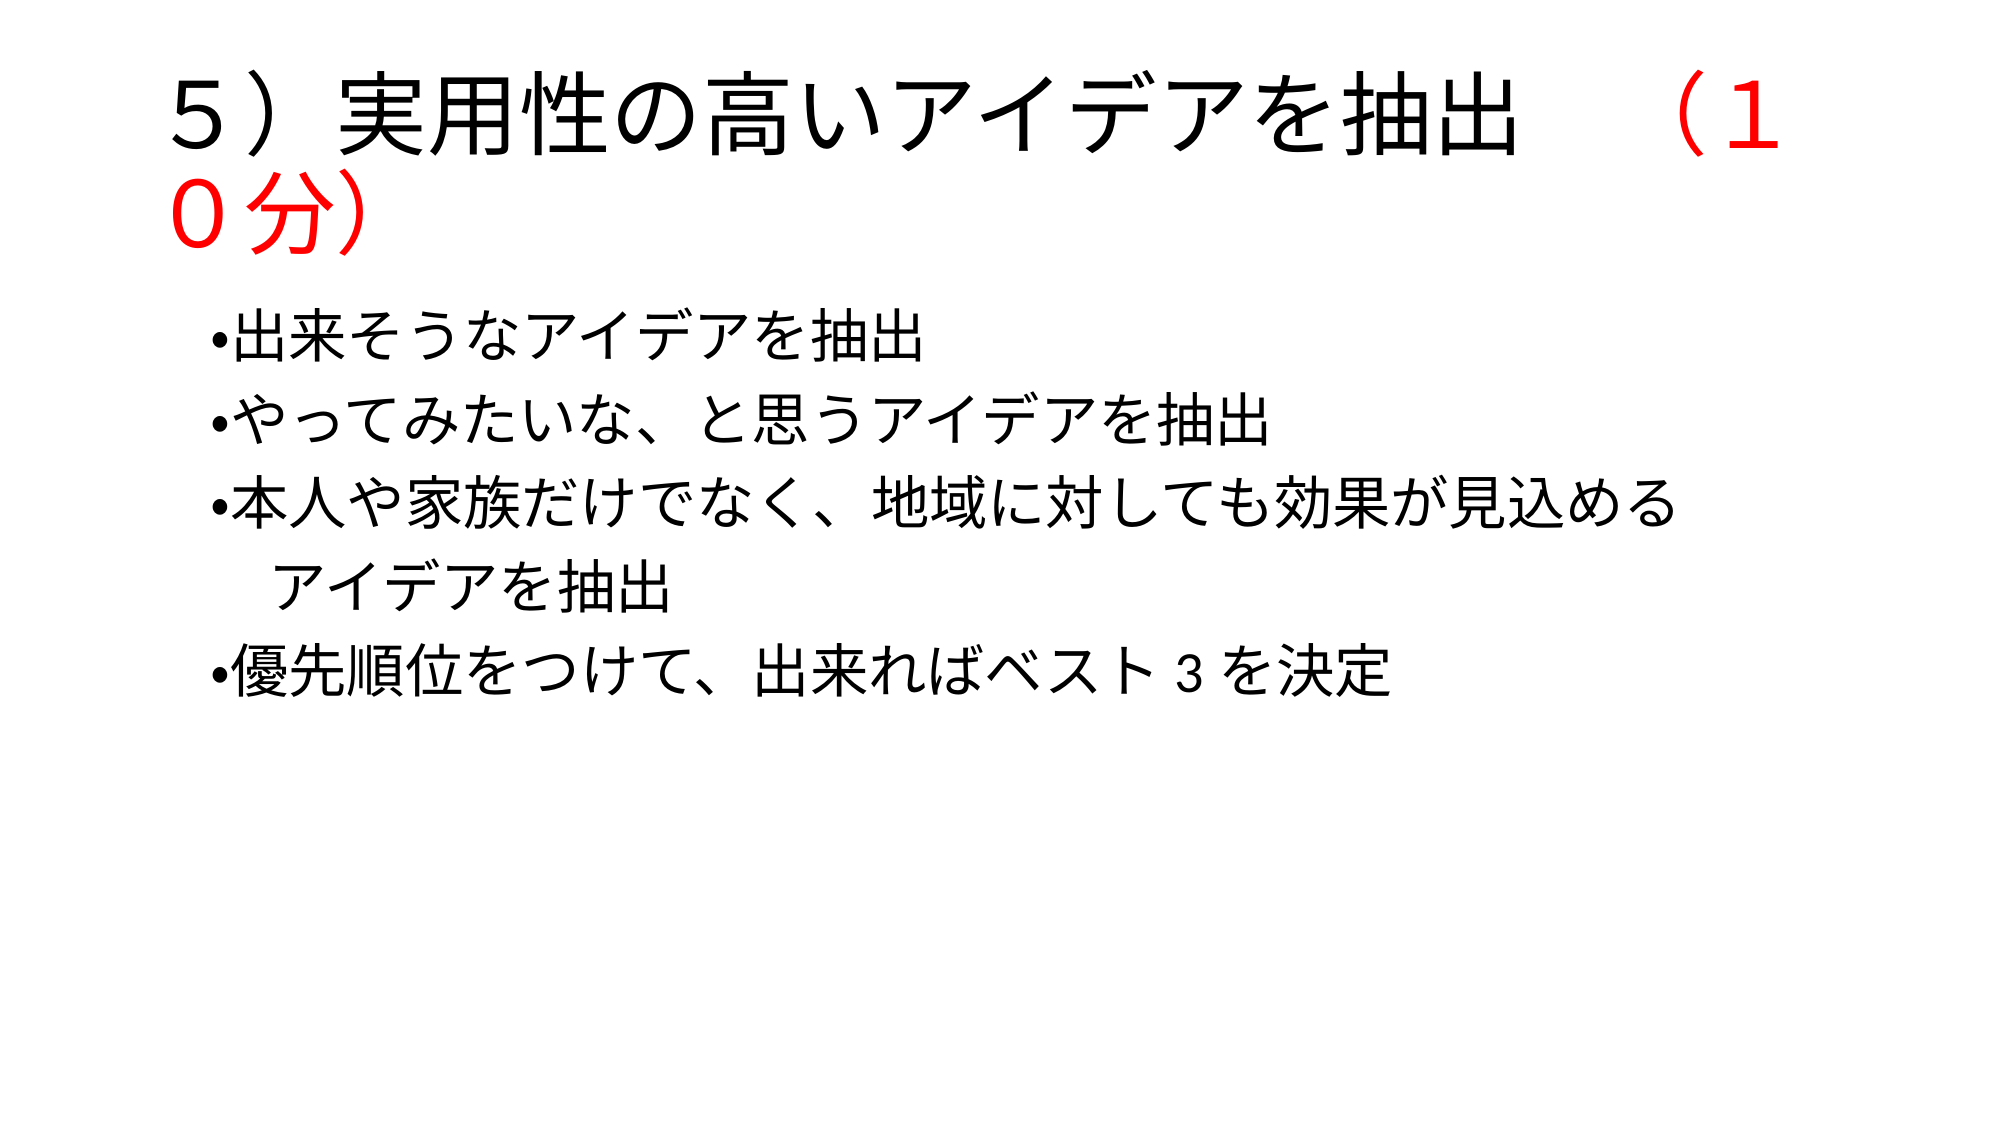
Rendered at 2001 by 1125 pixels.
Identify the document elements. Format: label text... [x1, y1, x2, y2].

list ・出来そうなアイデアを抽出 ・やってみたいな、と思うアイデアを抽出 ・本人や家族だけでなく、地域に対しても効果が見込める アイデアを抽出 ・優先順位をつけて、出来ればベスト3を決定 [137, 299, 1863, 1014]
title ５）実用性の高いアイデアを抽出 （１０分） [137, 59, 1863, 278]
